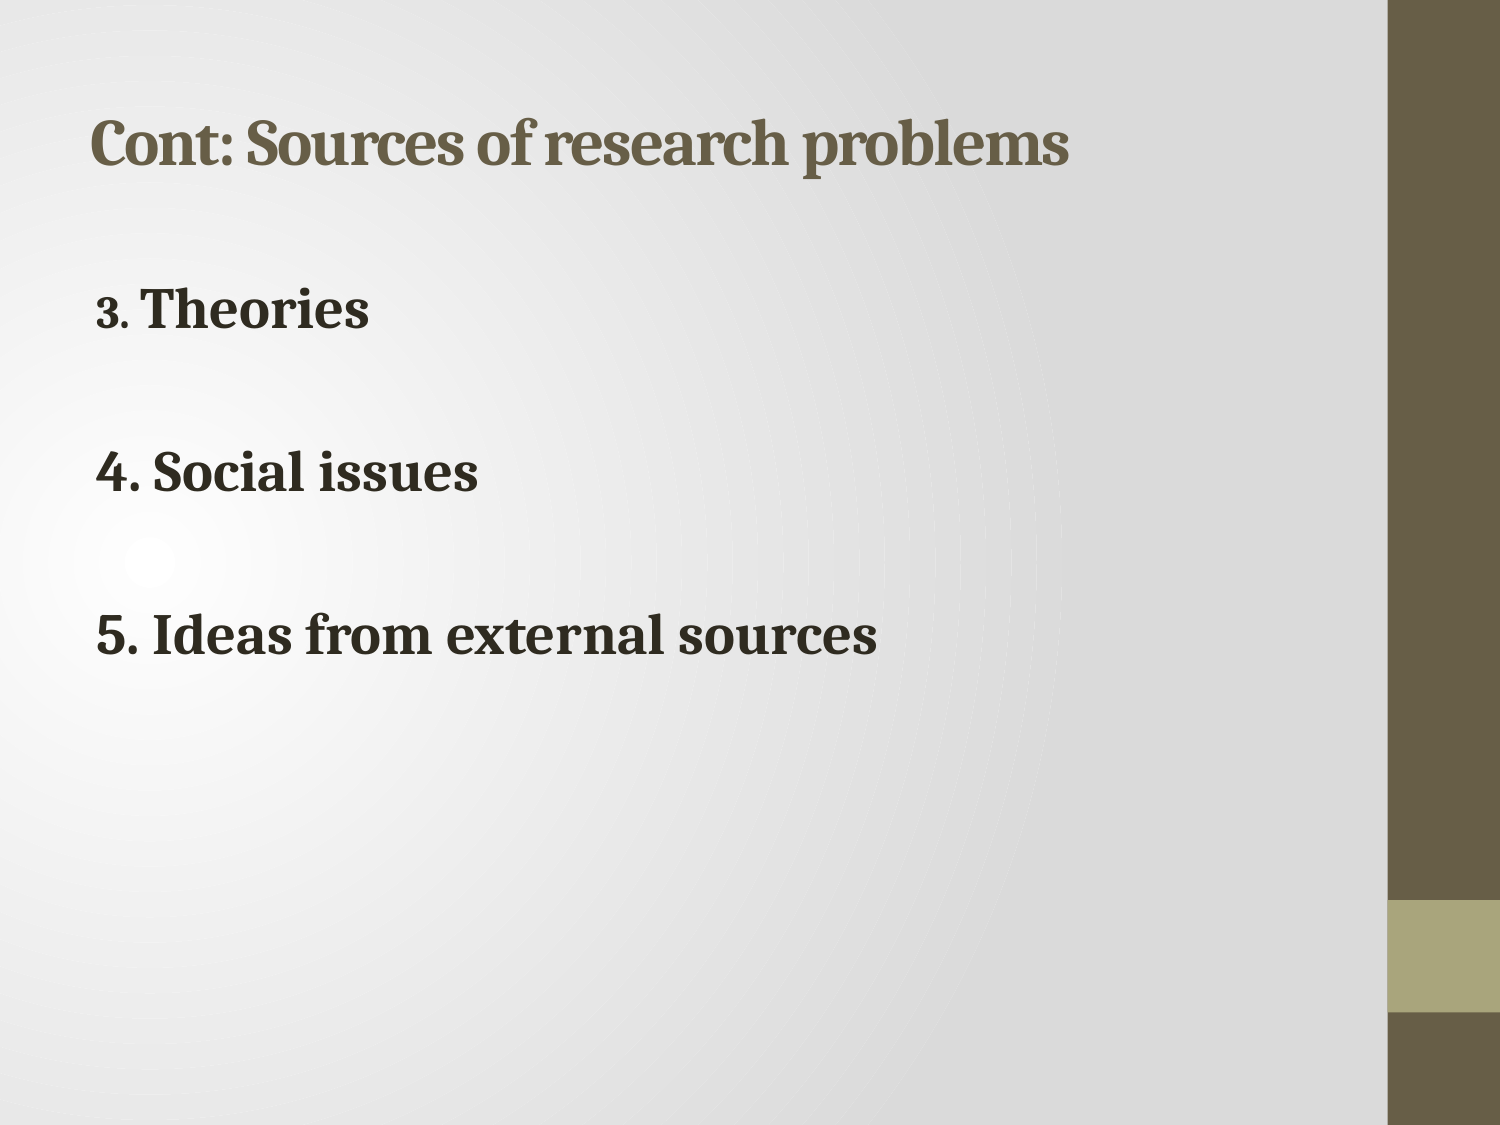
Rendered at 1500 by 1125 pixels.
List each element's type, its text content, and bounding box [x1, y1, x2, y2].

list 3. Theories 4. Social issues 5. Ideas from external sources [62, 262, 1313, 1050]
title Cont: Sources of research problems [75, 45, 1325, 233]
